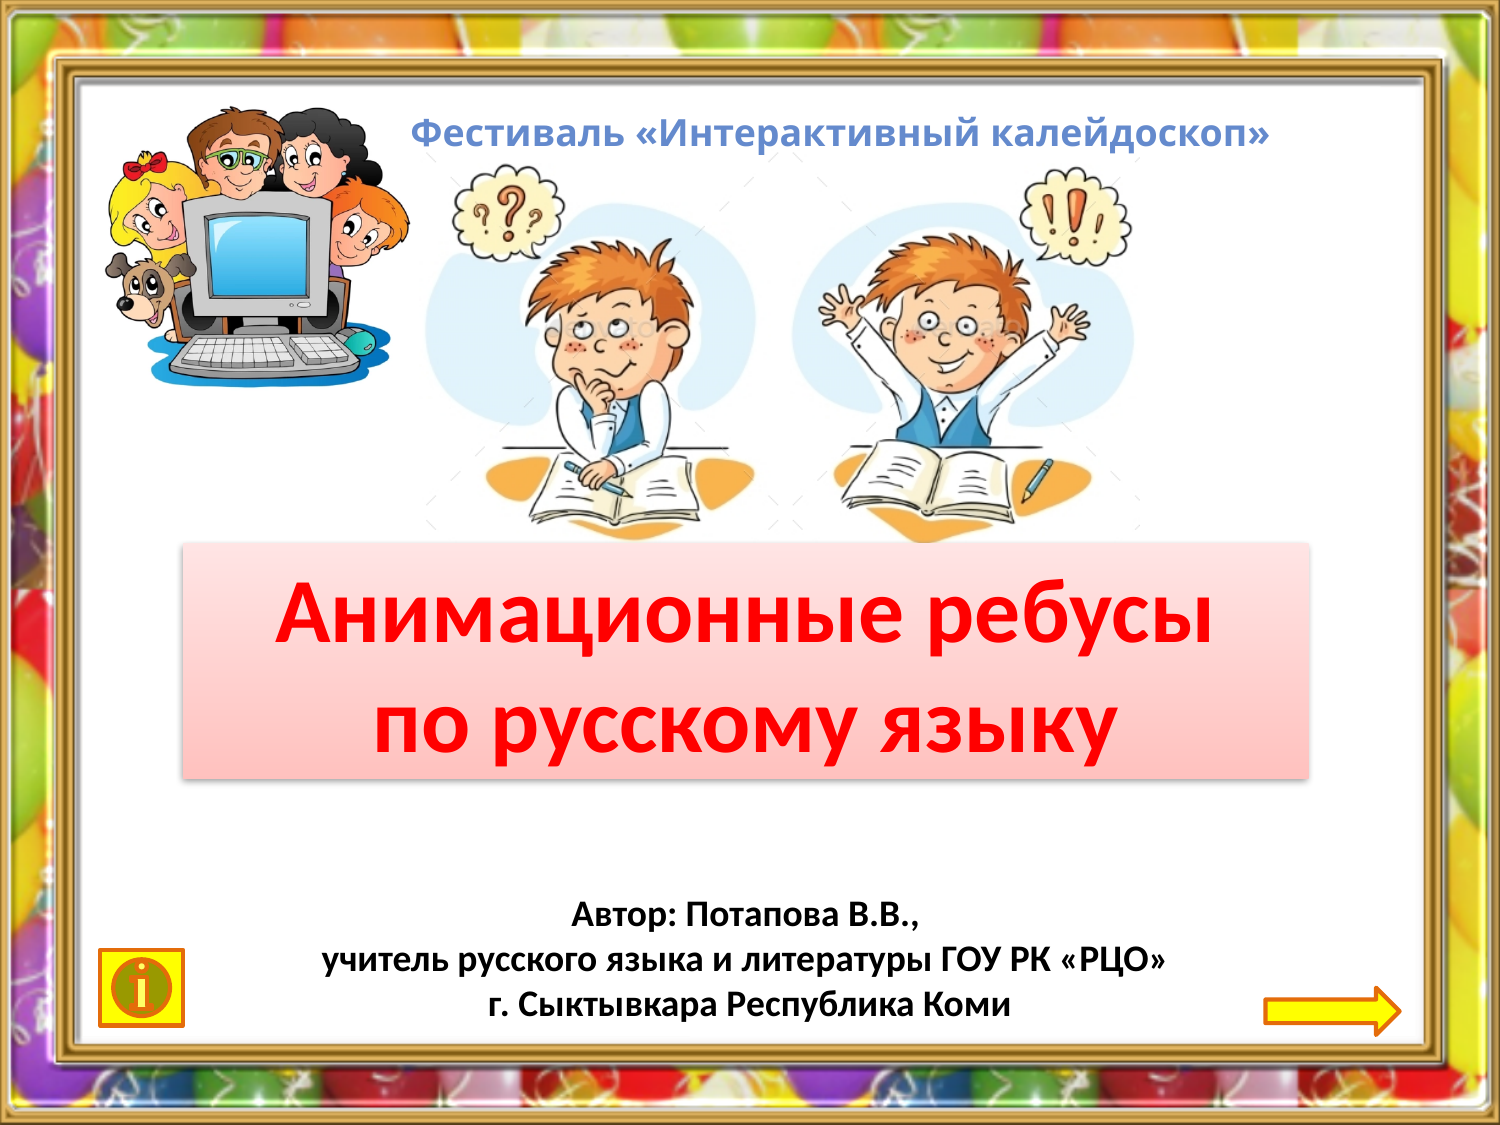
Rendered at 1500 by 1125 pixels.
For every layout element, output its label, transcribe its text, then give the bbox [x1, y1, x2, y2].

text_box Автор: Потапова В.В., учитель русского языка и литературы ГОУ РК «РЦО» г. Сыктывкара Республика Коми [306, 881, 1194, 1032]
text_box Анимационные ребусы по русскому языку [182, 543, 1309, 779]
picture [0, 0, 1500, 1125]
text_box [98, 948, 185, 1028]
text_box Фестиваль «Интерактивный калейдоскоп» [414, 101, 1376, 162]
text_box [1263, 985, 1402, 1037]
